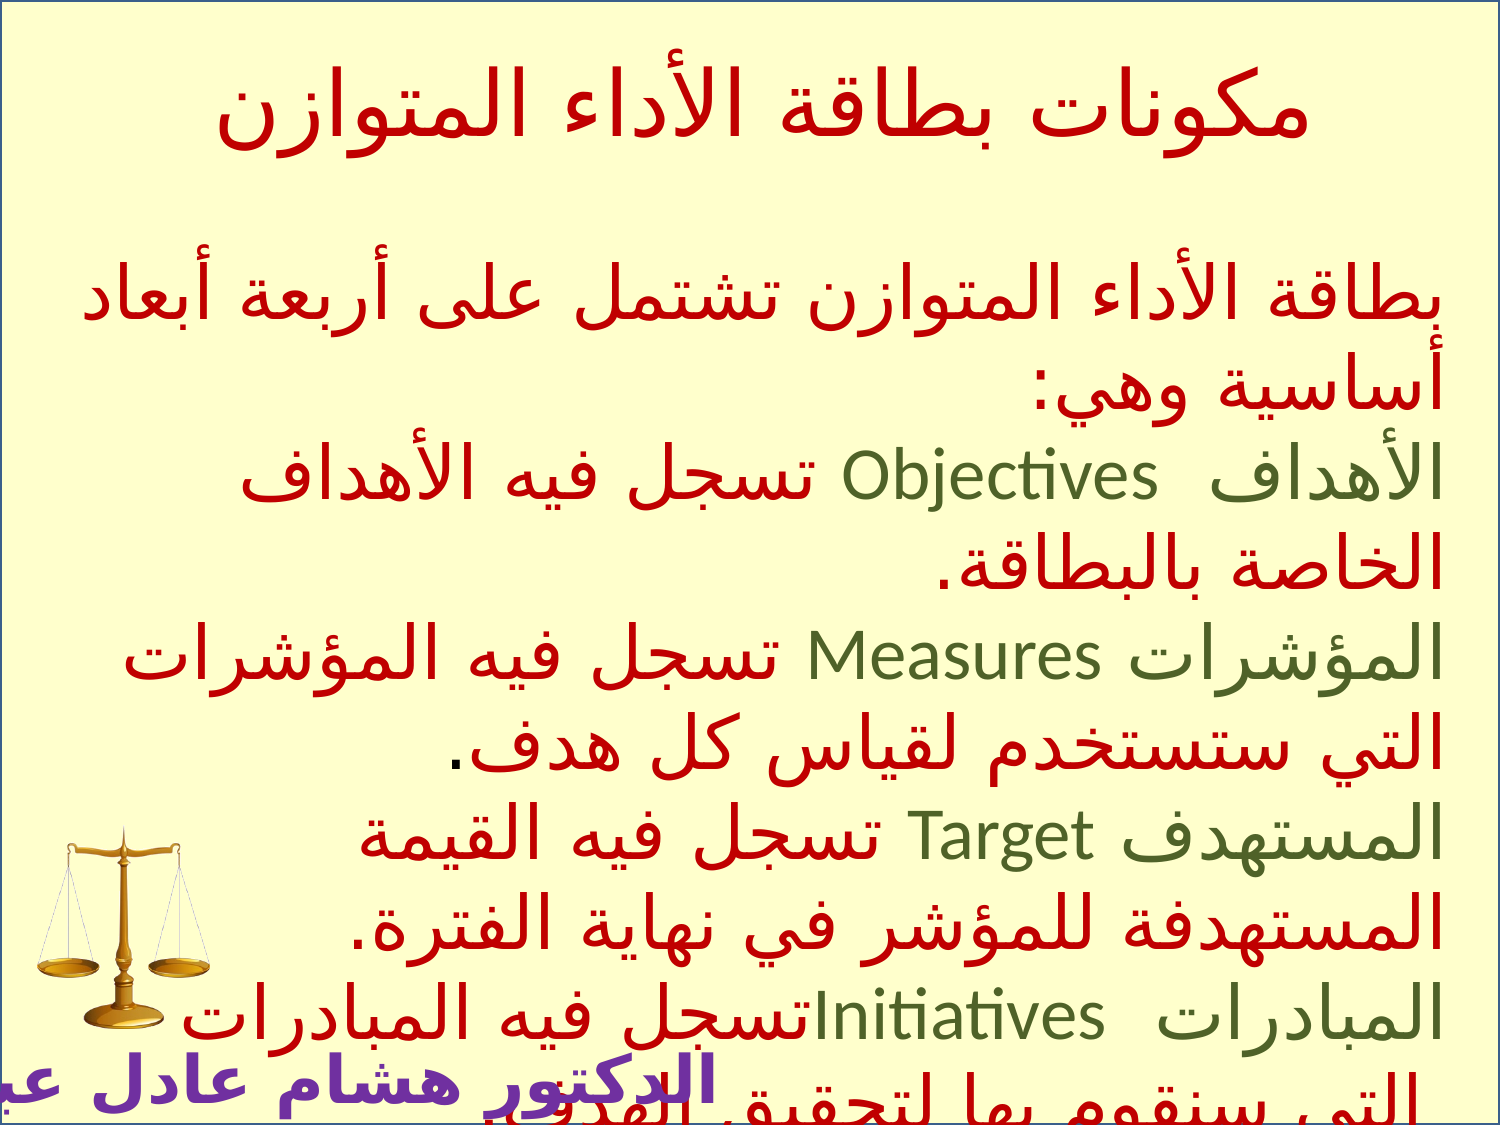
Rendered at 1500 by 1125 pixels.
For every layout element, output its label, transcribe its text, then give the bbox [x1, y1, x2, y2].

text_box مكونات بطاقة الأداء المتوازن بطاقة الأداء المتوازن تشتمل على أربعة أبعاد أساسية وهي: الأهداف Objectives تسجل فيه الأهداف الخاصة بالبطاقة. المؤشرات Measures تسجل فيه المؤشرات التي ستستخدم لقياس كل هدف. المستهدف Target تسجل فيه القيمة المستهدفة للمؤشر في نهاية الفترة. المبادرات Initiativesتسجل فيه المبادرات التي سنقوم بها لتحقيق الهدف. [37, 37, 1463, 1125]
text_box [0, 0, 1500, 1125]
text_box الدكتور هشام عادل عبهري [0, 1029, 735, 1124]
picture [37, 824, 210, 1030]
